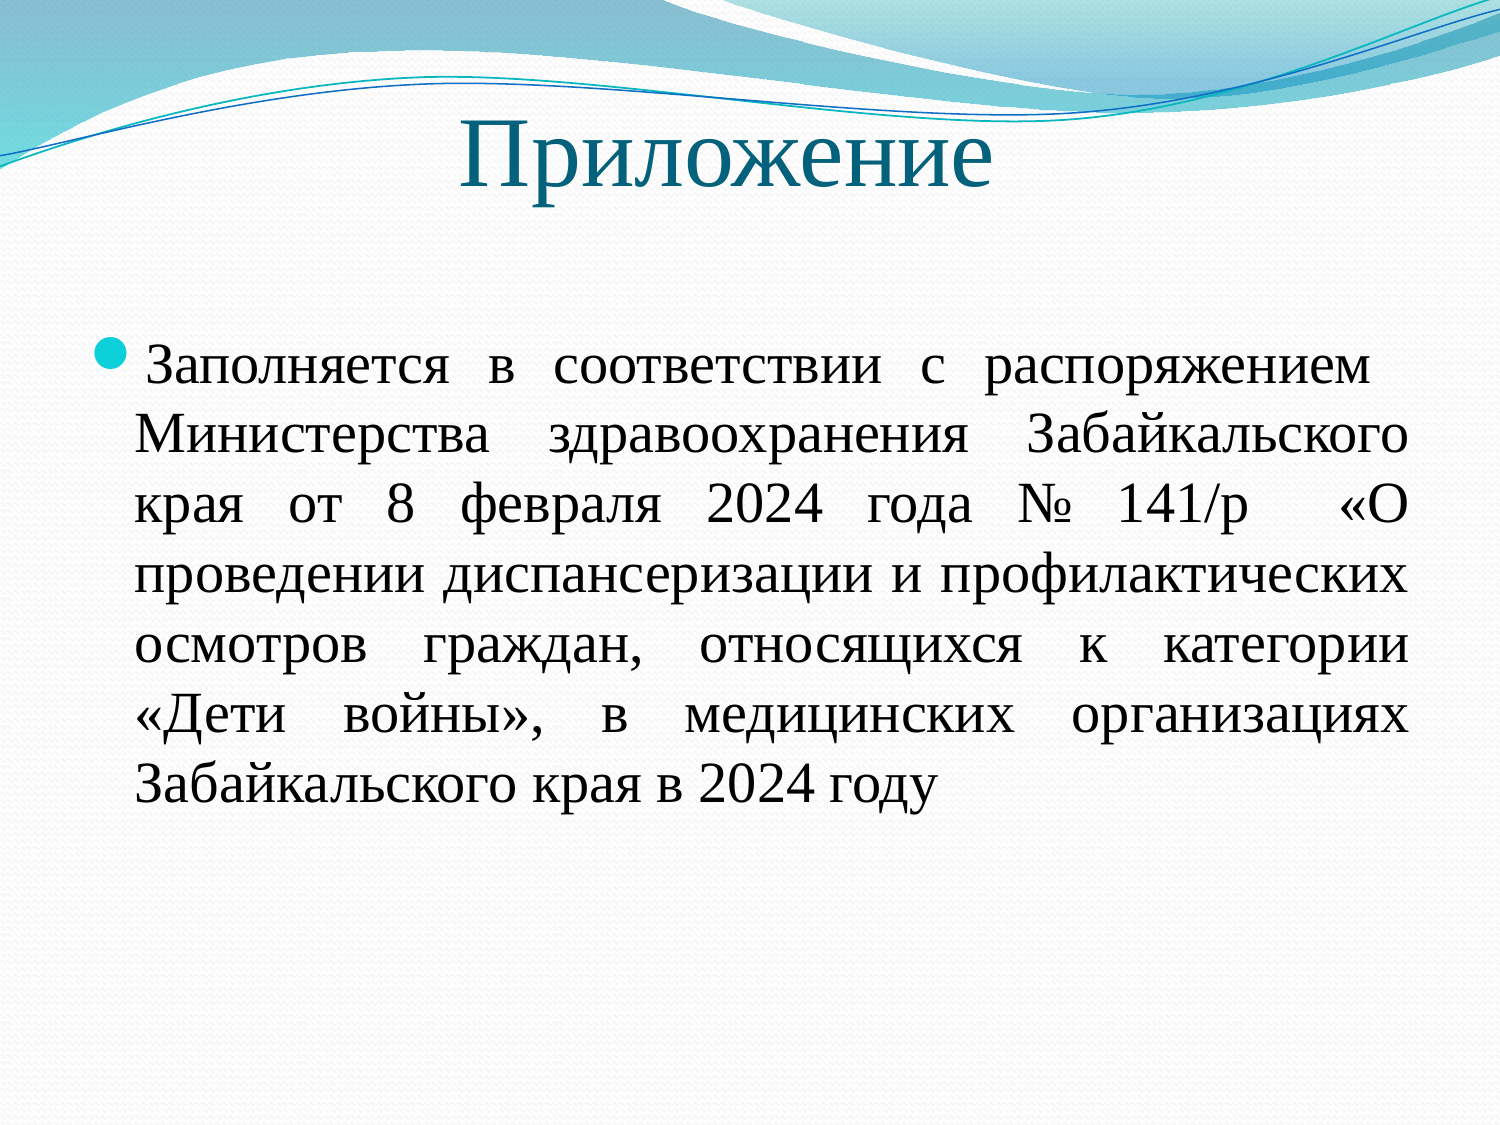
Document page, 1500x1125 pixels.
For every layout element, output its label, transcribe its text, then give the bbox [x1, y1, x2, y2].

list Заполняется в соответствии с распоряжением Министерства здравоохранения Забайкальского края от 8 февраля 2024 года № 141/р «О проведении диспансеризации и профилактических осмотров граждан, относящихся к категории «Дети войны», в медицинских организациях Забайкальского края в 2024 году [75, 317, 1425, 1038]
title Приложение [64, 78, 1415, 207]
